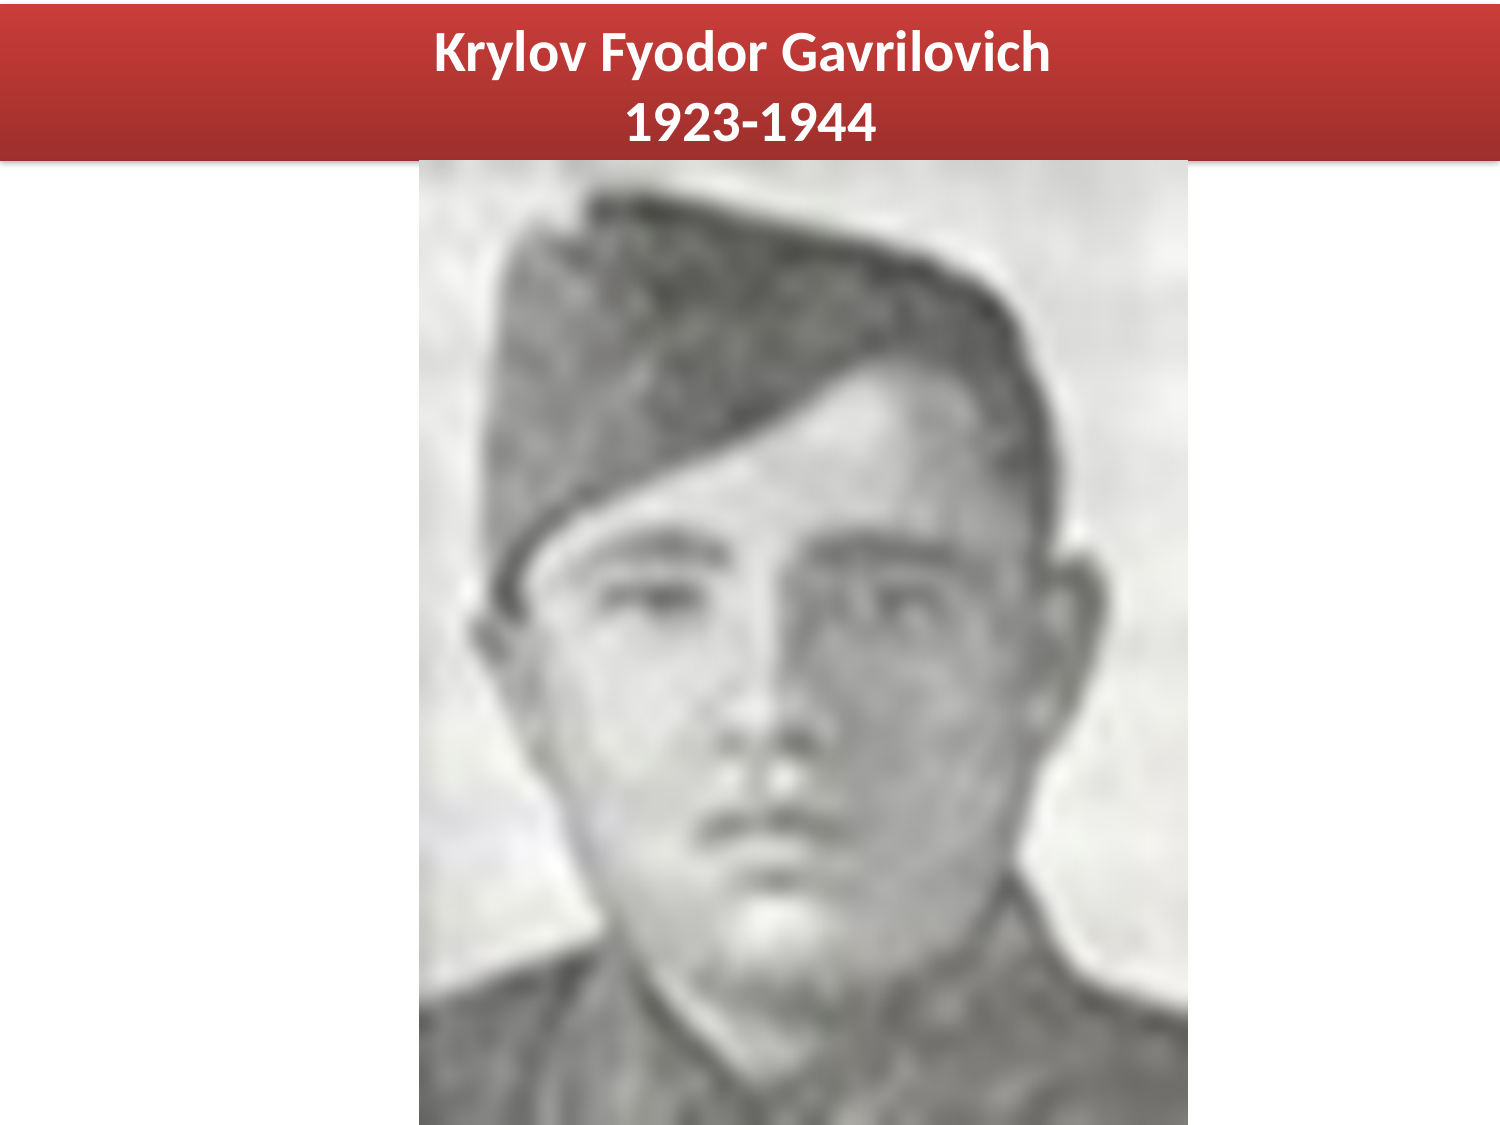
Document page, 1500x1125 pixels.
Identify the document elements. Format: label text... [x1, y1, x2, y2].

picture [418, 160, 1188, 1125]
title Krylov Fyodor Gavrilovich 1923-1944 [0, 4, 1500, 161]
